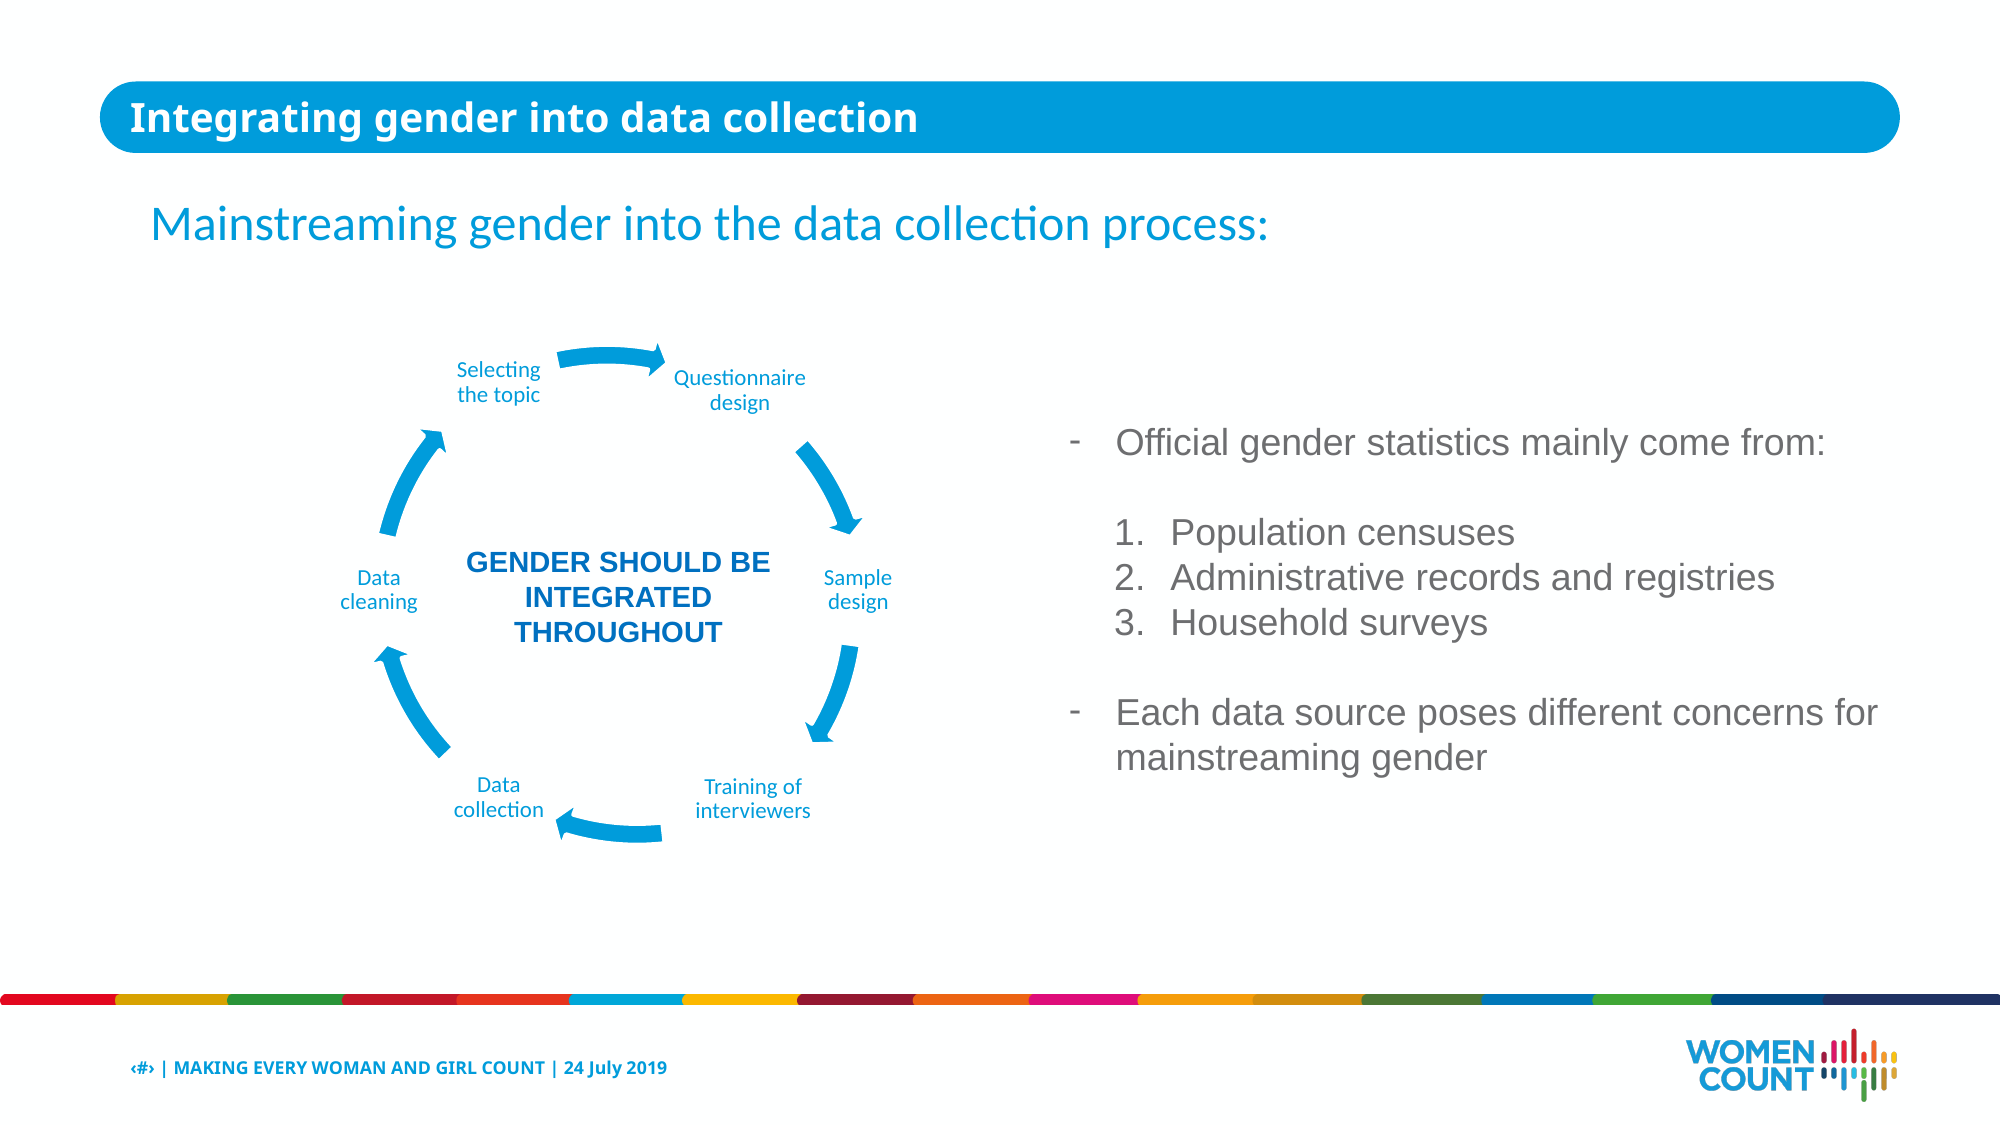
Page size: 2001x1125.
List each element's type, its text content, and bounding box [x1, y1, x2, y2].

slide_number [130, 1056, 1198, 1078]
list Official gender statistics mainly come from: Population censuses Administrative records and registries Household surveys Each data source poses different concerns for mainstreaming gender [1072, 417, 1968, 827]
list Integrating gender into data collection [130, 92, 1872, 142]
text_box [168, 327, 1069, 853]
text_box Mainstreaming gender into the data collection process: [135, 183, 1286, 258]
